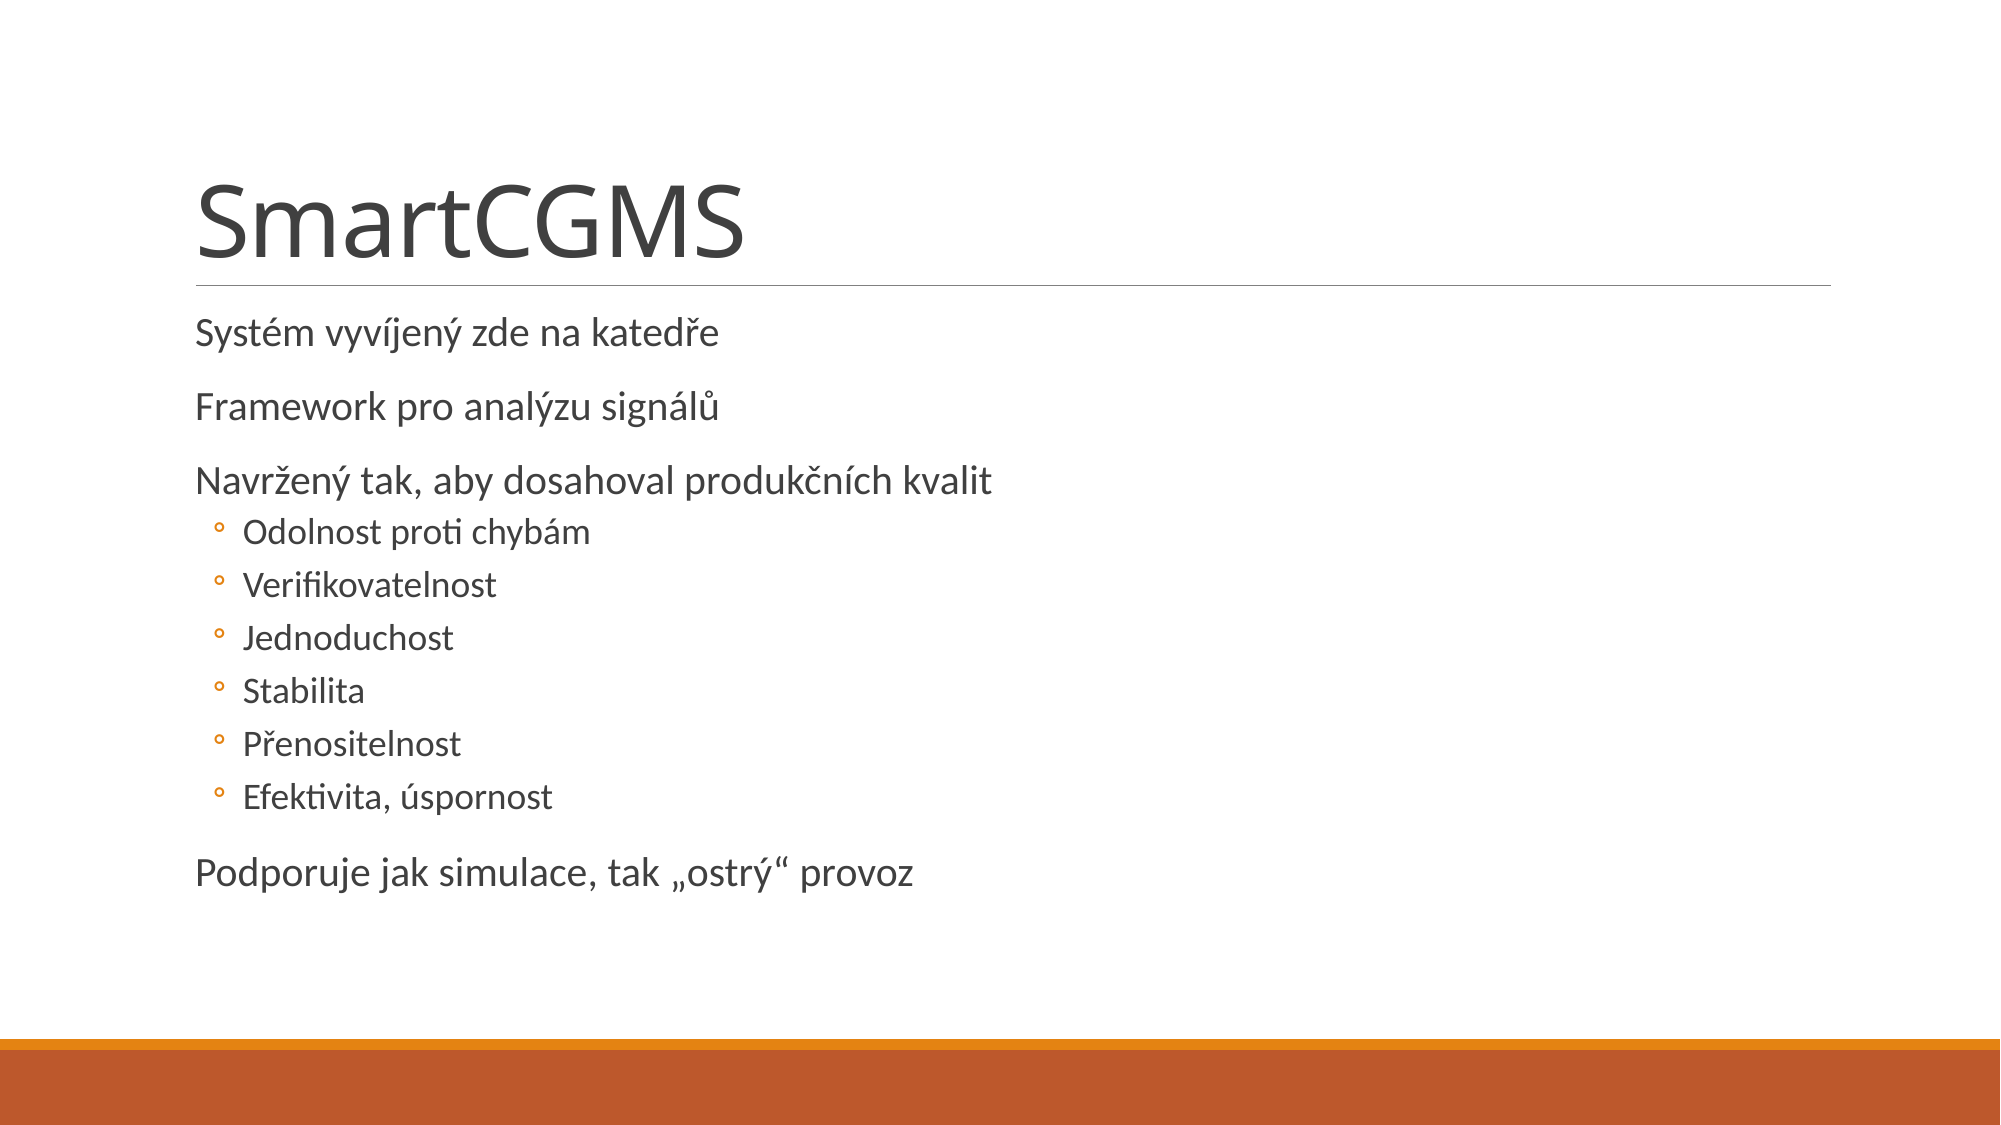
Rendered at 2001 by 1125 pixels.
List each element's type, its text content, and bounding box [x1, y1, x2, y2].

title SmartCGMS [180, 47, 1830, 285]
list Systém vyvíjený zde na katedře Framework pro analýzu signálů Navržený tak, aby dosahoval produkčních kvalit Odolnost proti chybám Verifikovatelnost Jednoduchost Stabilita Přenositelnost Efektivita, úspornost Podporuje jak simulace, tak „ostrý“ provoz [180, 302, 1830, 963]
